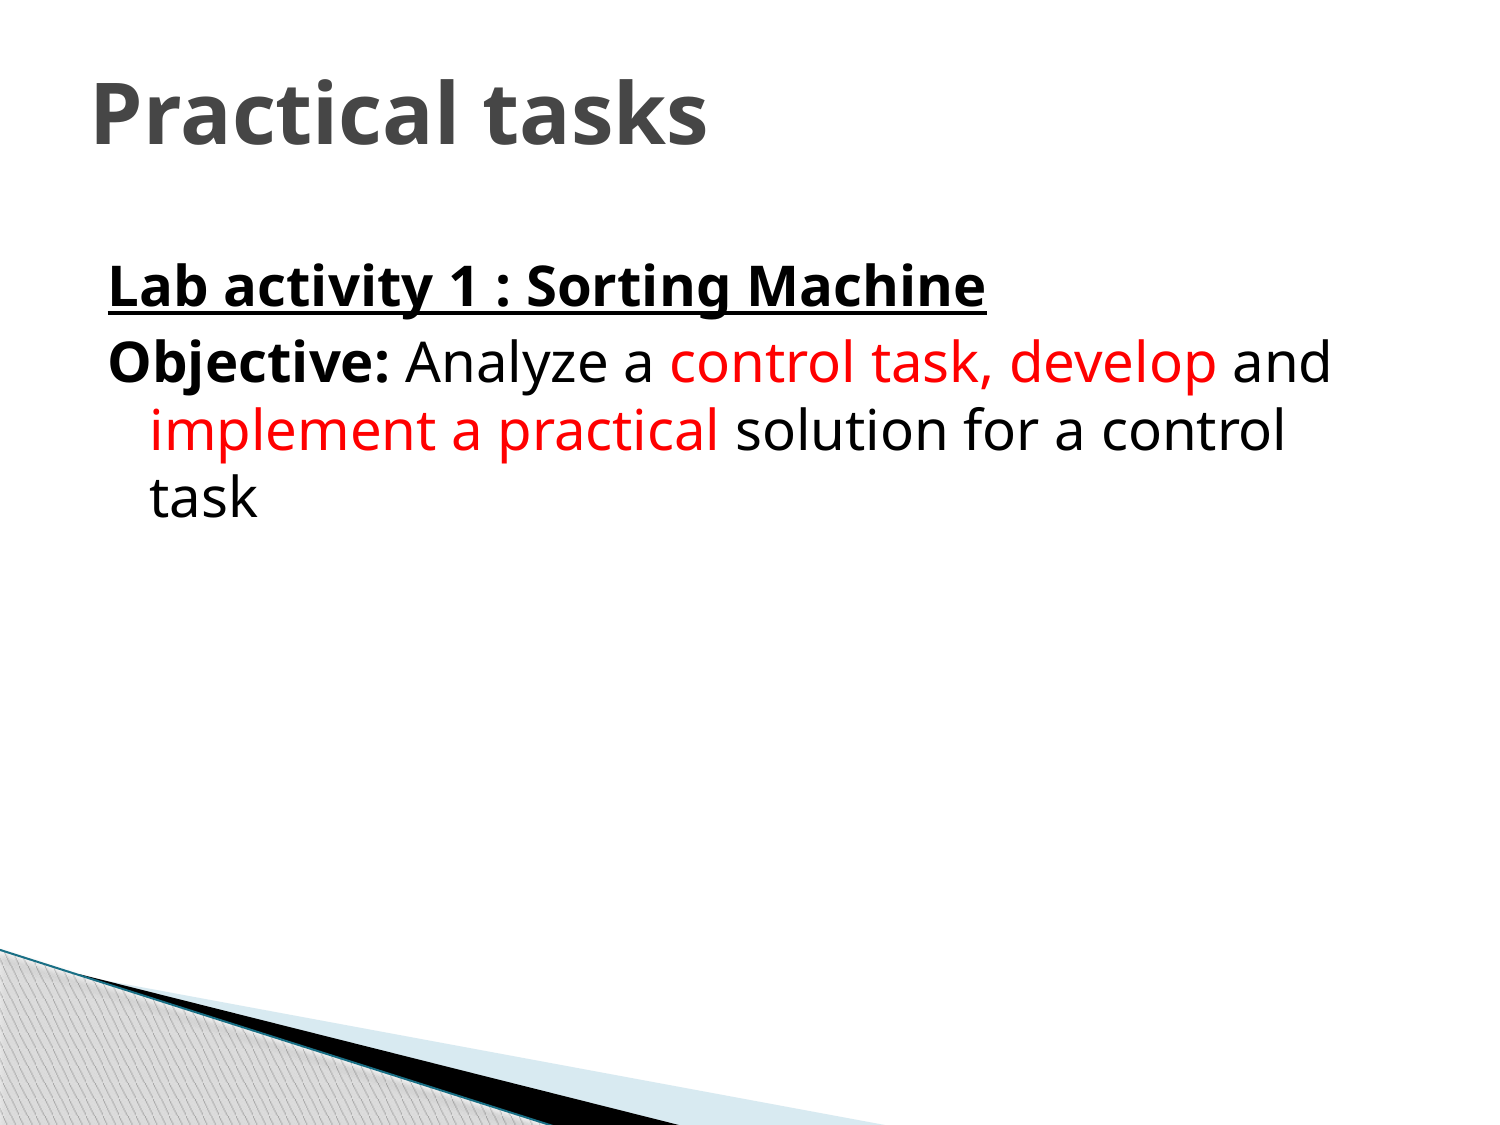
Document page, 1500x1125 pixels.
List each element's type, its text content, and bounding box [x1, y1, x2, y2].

title Practical tasks [75, 45, 1425, 175]
list Lab activity 1 : Sorting Machine Objective: Analyze a control task, develop and implement a practical solution for a control task [75, 243, 1425, 986]
